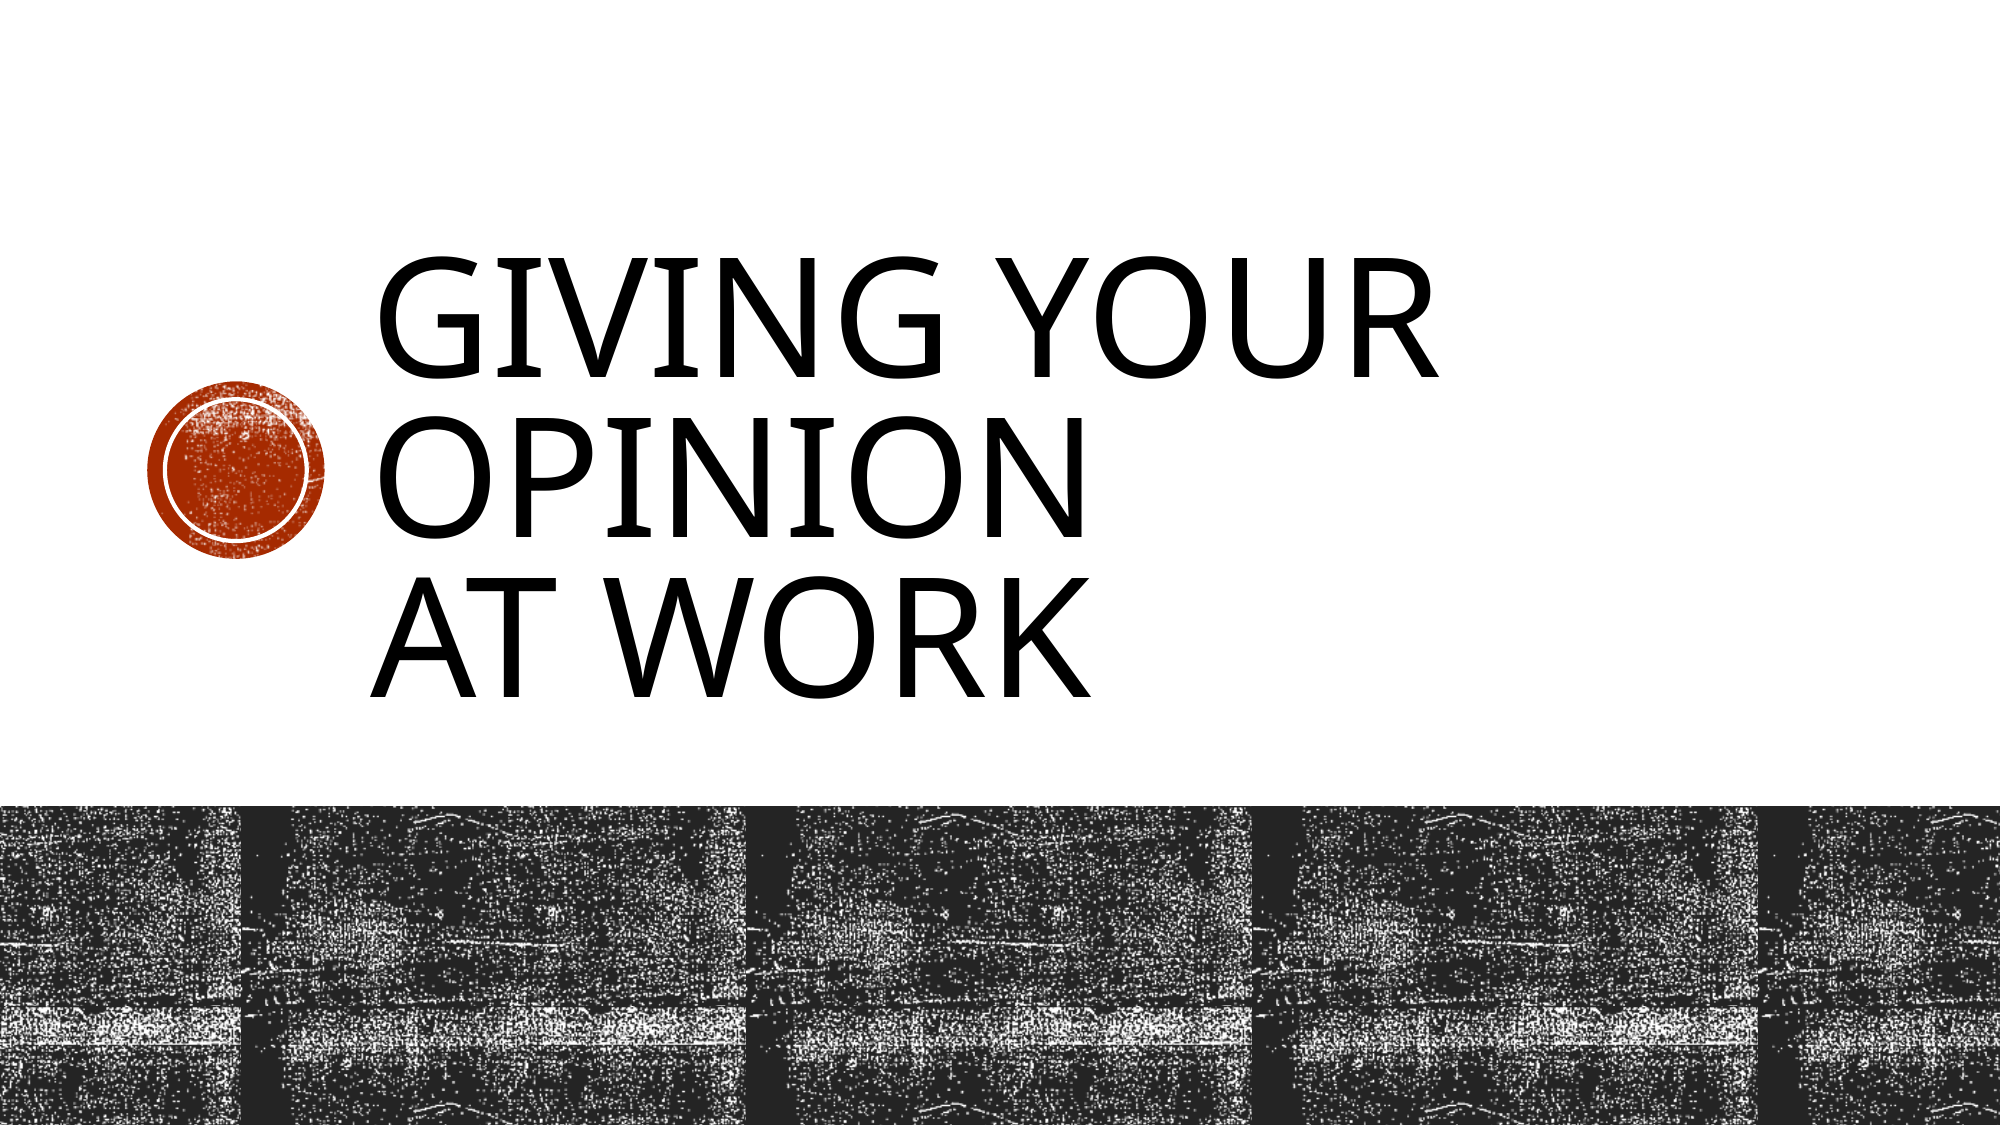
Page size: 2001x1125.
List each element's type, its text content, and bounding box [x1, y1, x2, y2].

title Giving your opinion at work [355, 201, 1878, 779]
